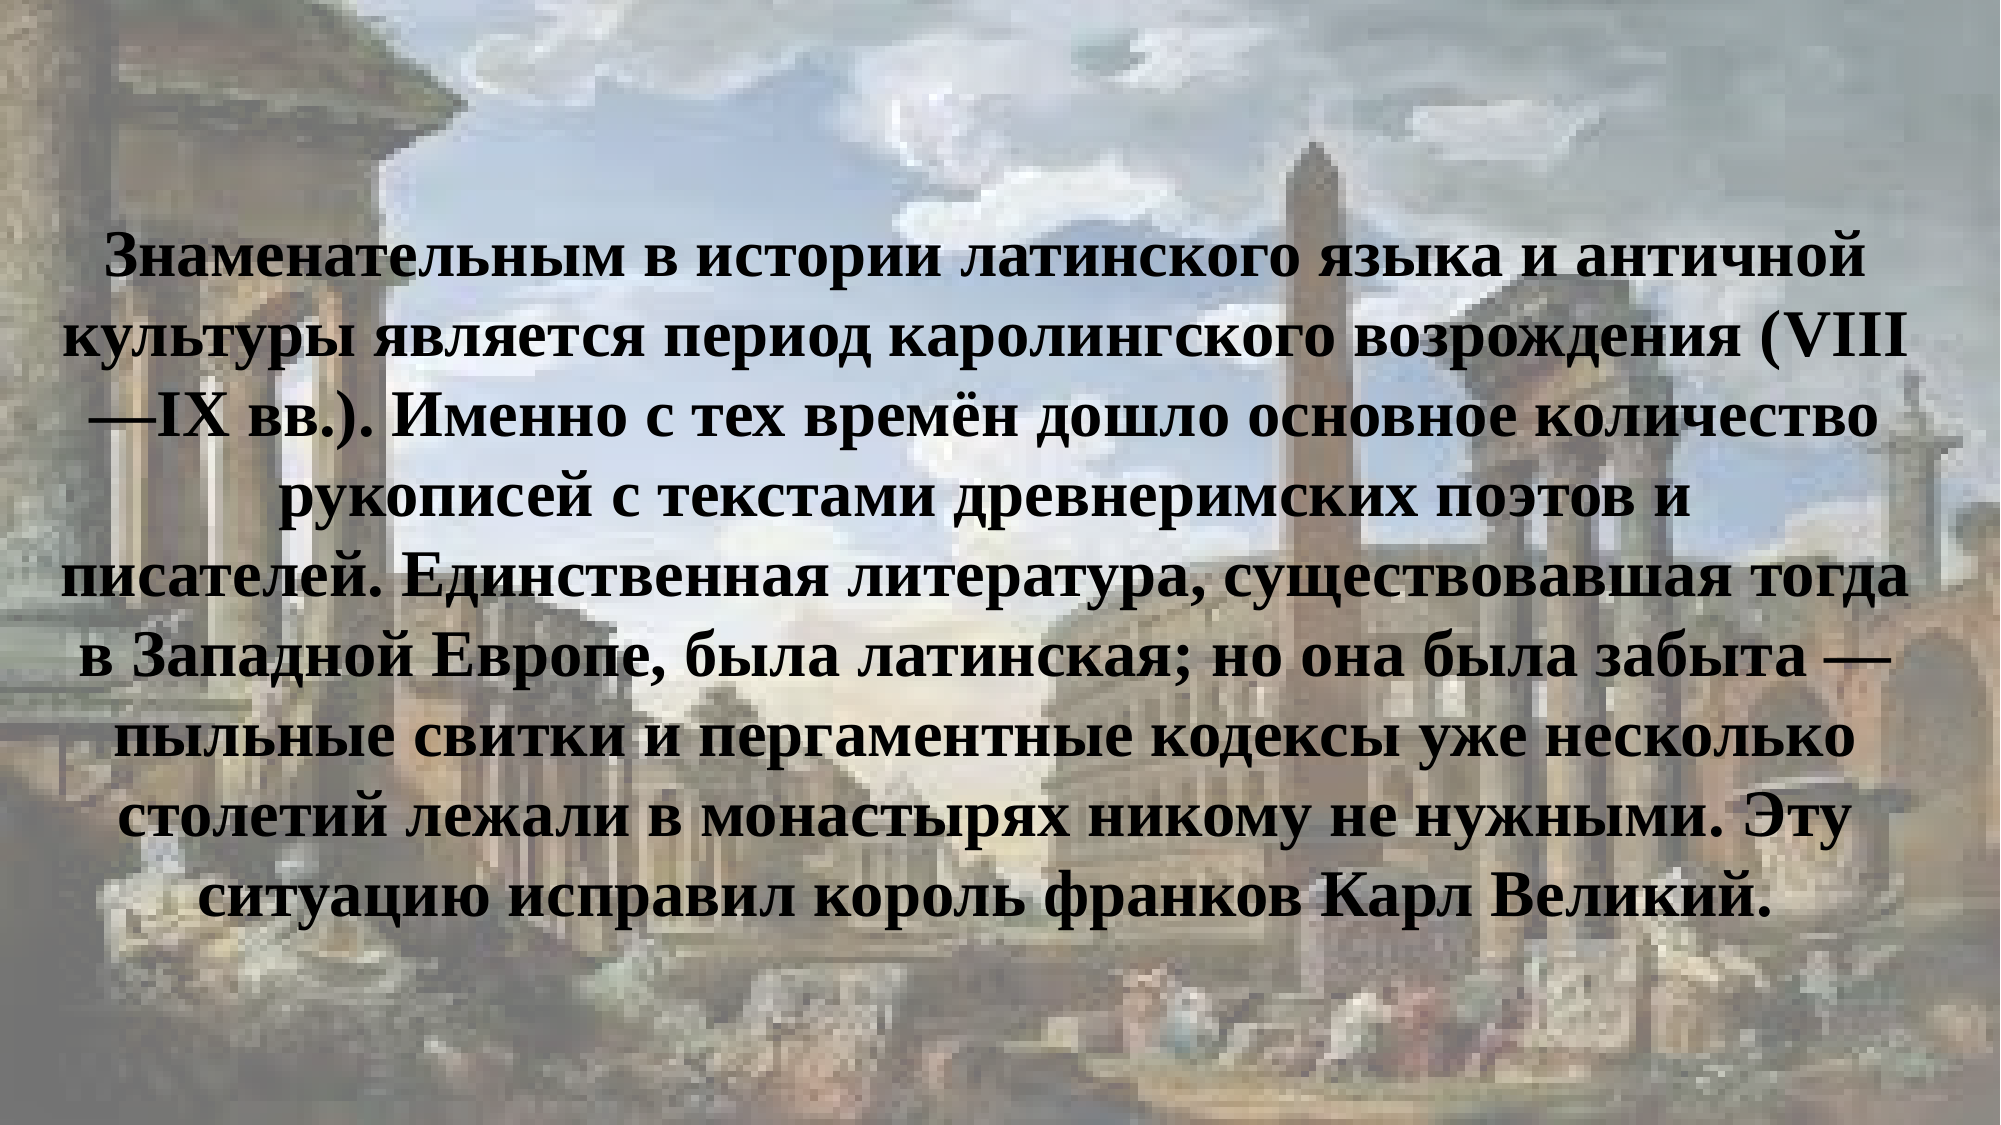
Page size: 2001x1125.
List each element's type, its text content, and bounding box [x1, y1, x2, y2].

title Знаменательным в истории латинского языка и античной культуры является период каролингского возрождения (VIII—IX вв.). Именно с тех времён дошло основное количество рукописей с текстами древнеримских поэтов и писателей. Единственная литература, существовавшая тогда в Западной Европе, была латинская; но она была забыта — пыльные свитки и пергаментные кодексы уже несколько столетий лежали в монастырях никому не нужными. Эту ситуацию исправил король франков Карл Великий. [38, 99, 1934, 1040]
